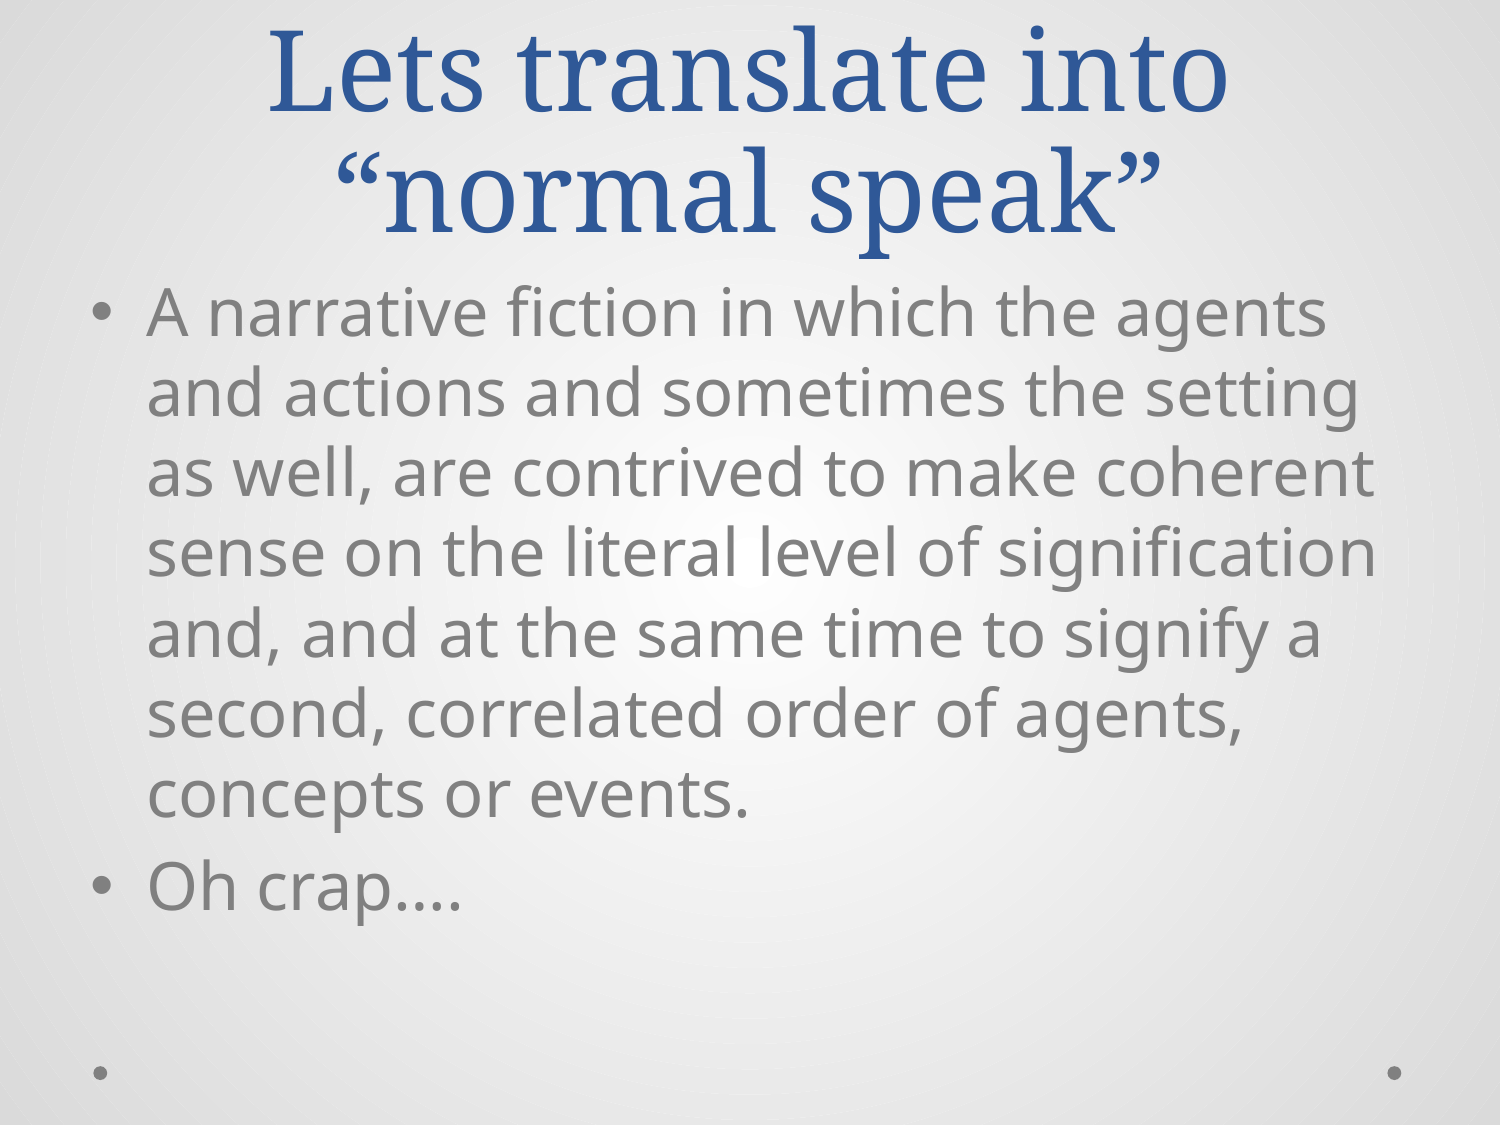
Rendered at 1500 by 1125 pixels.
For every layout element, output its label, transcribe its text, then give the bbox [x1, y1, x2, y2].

list A narrative fiction in which the agents and actions and sometimes the setting as well, are contrived to make coherent sense on the literal level of signification and, and at the same time to signify a second, correlated order of agents, concepts or events. Oh crap…. [75, 262, 1425, 1005]
title Lets translate into “normal speak” [75, 0, 1425, 262]
